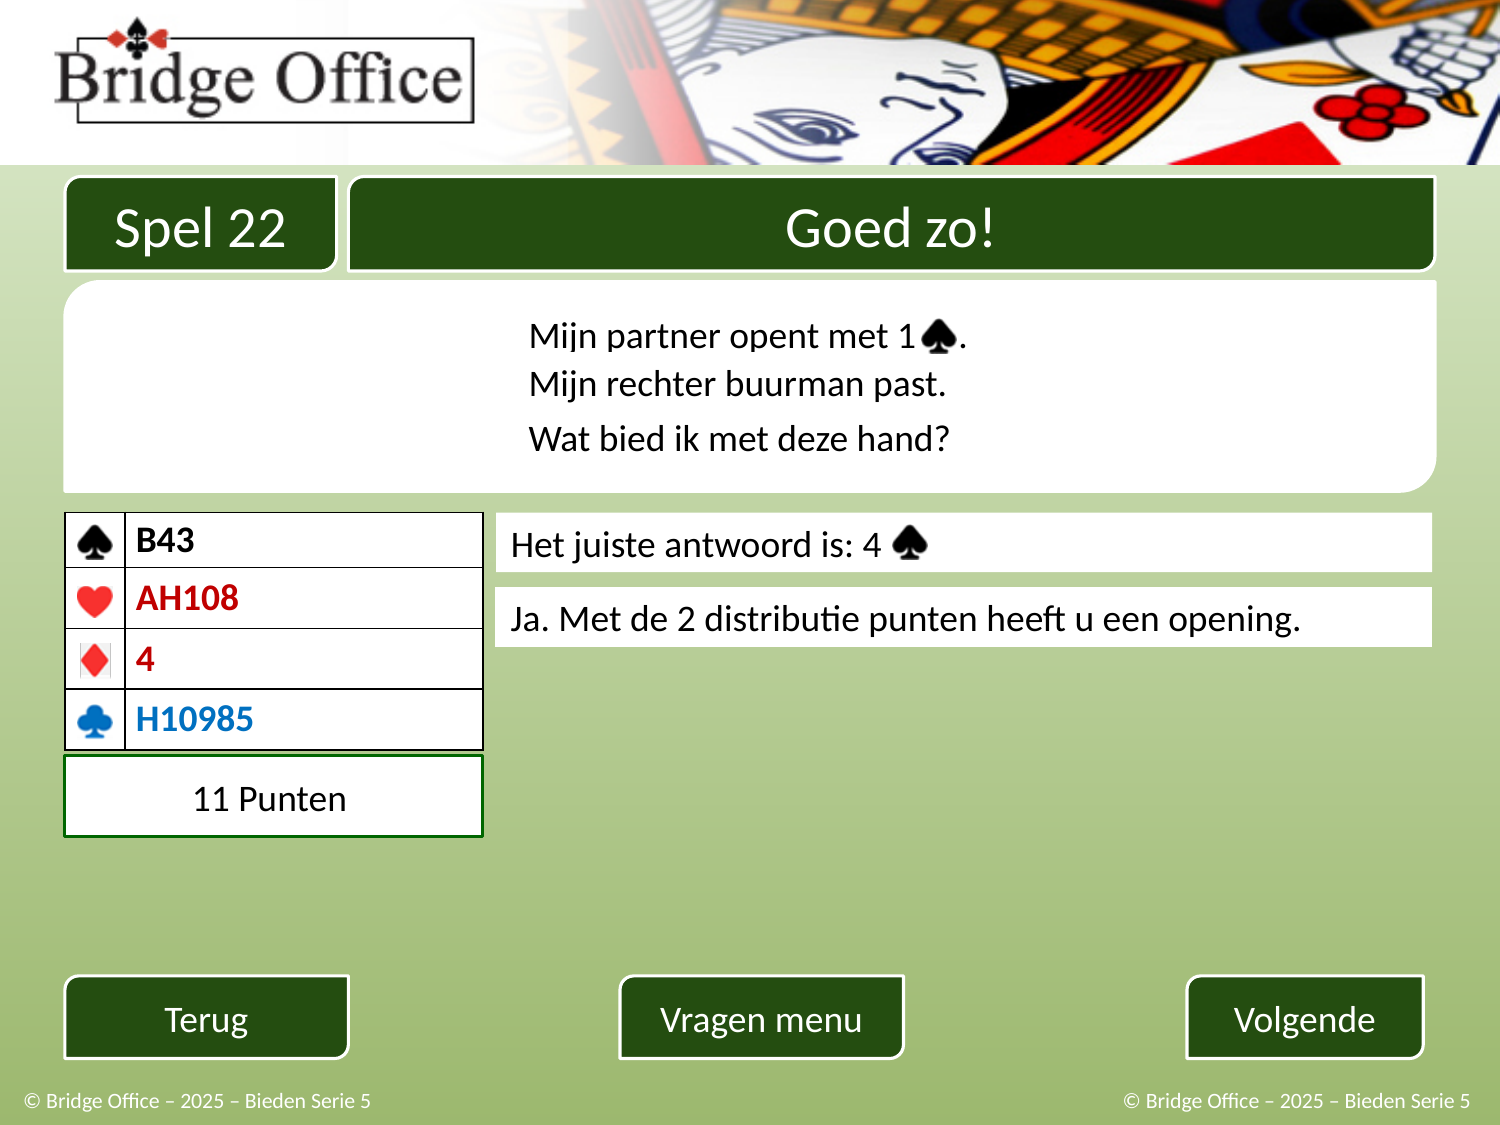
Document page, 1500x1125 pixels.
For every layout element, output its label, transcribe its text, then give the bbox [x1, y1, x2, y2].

picture [920, 318, 957, 354]
table_cell [66, 568, 124, 628]
picture [77, 524, 114, 561]
picture [77, 585, 114, 618]
text_box Mijn rechter buurman past. [513, 352, 987, 406]
text_box Ja. Met de 2 distributie punten heeft u een opening. [495, 587, 1432, 647]
picture [0, 0, 1500, 166]
text_box 11 Punten [63, 754, 484, 838]
text_box Volgende [1185, 974, 1425, 1061]
table_header [66, 513, 124, 567]
text_box Wat bied ik met deze hand? [513, 406, 987, 467]
text_box Terug [63, 974, 350, 1061]
text_box Vragen menu [618, 974, 906, 1061]
text_box Mijn partner opent met 1 . [513, 303, 1022, 364]
text_box Goed zo! [346, 178, 1437, 273]
text_box [63, 280, 1437, 493]
table_cell H10985 [126, 690, 482, 749]
text_box © Bridge Office – 2025 – Bieden Serie 5 [1107, 1079, 1500, 1121]
table_header B43 [126, 513, 482, 567]
text_box Het juiste antwoord is: 4 [496, 512, 1433, 573]
picture [892, 524, 928, 561]
table_cell 4 [126, 629, 482, 688]
table_cell AH108 [126, 568, 482, 628]
picture [77, 703, 114, 740]
table_cell [66, 629, 124, 688]
text_box Spel 22 [63, 178, 339, 273]
table_cell [66, 690, 124, 749]
picture [77, 643, 114, 679]
text_box © Bridge Office – 2025 – Bieden Serie 5 [8, 1079, 393, 1121]
